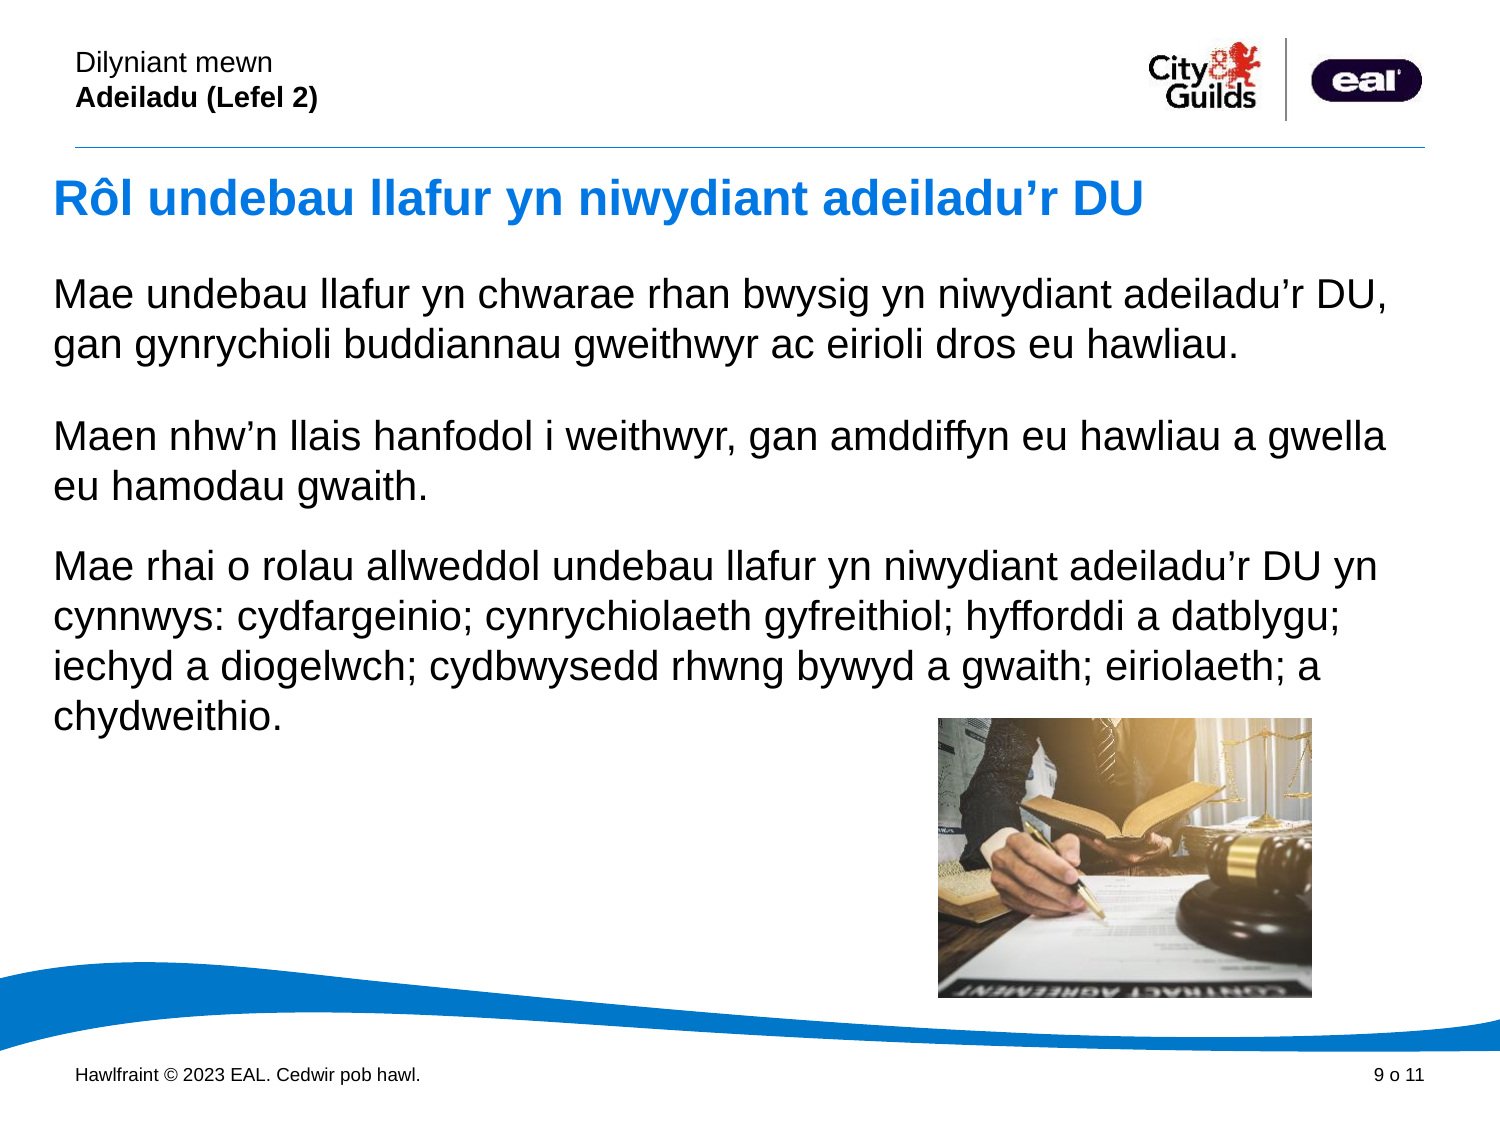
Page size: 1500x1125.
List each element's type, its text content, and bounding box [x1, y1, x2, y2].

text_box Mae rhai o rolau allweddol undebau llafur yn niwydiant adeiladu’r DU yn cynnwys: cydfargeinio; cynrychiolaeth gyfreithiol; hyfforddi a datblygu; iechyd a diogelwch; cydbwysedd rhwng bywyd a gwaith; eiriolaeth; a chydweithio. [53, 538, 1403, 1125]
picture [1149, 38, 1422, 121]
list Mae undebau llafur yn chwarae rhan bwysig yn niwydiant adeiladu’r DU, gan gynrychioli buddiannau gweithwyr ac eirioli dros eu hawliau. Maen nhw’n llais hanfodol i weithwyr, gan amddiffyn eu hawliau a gwella eu hamodau gwaith. [52, 266, 1404, 480]
title Rôl undebau llafur yn niwydiant adeiladu’r DU [52, 165, 1426, 229]
picture [938, 717, 1312, 998]
